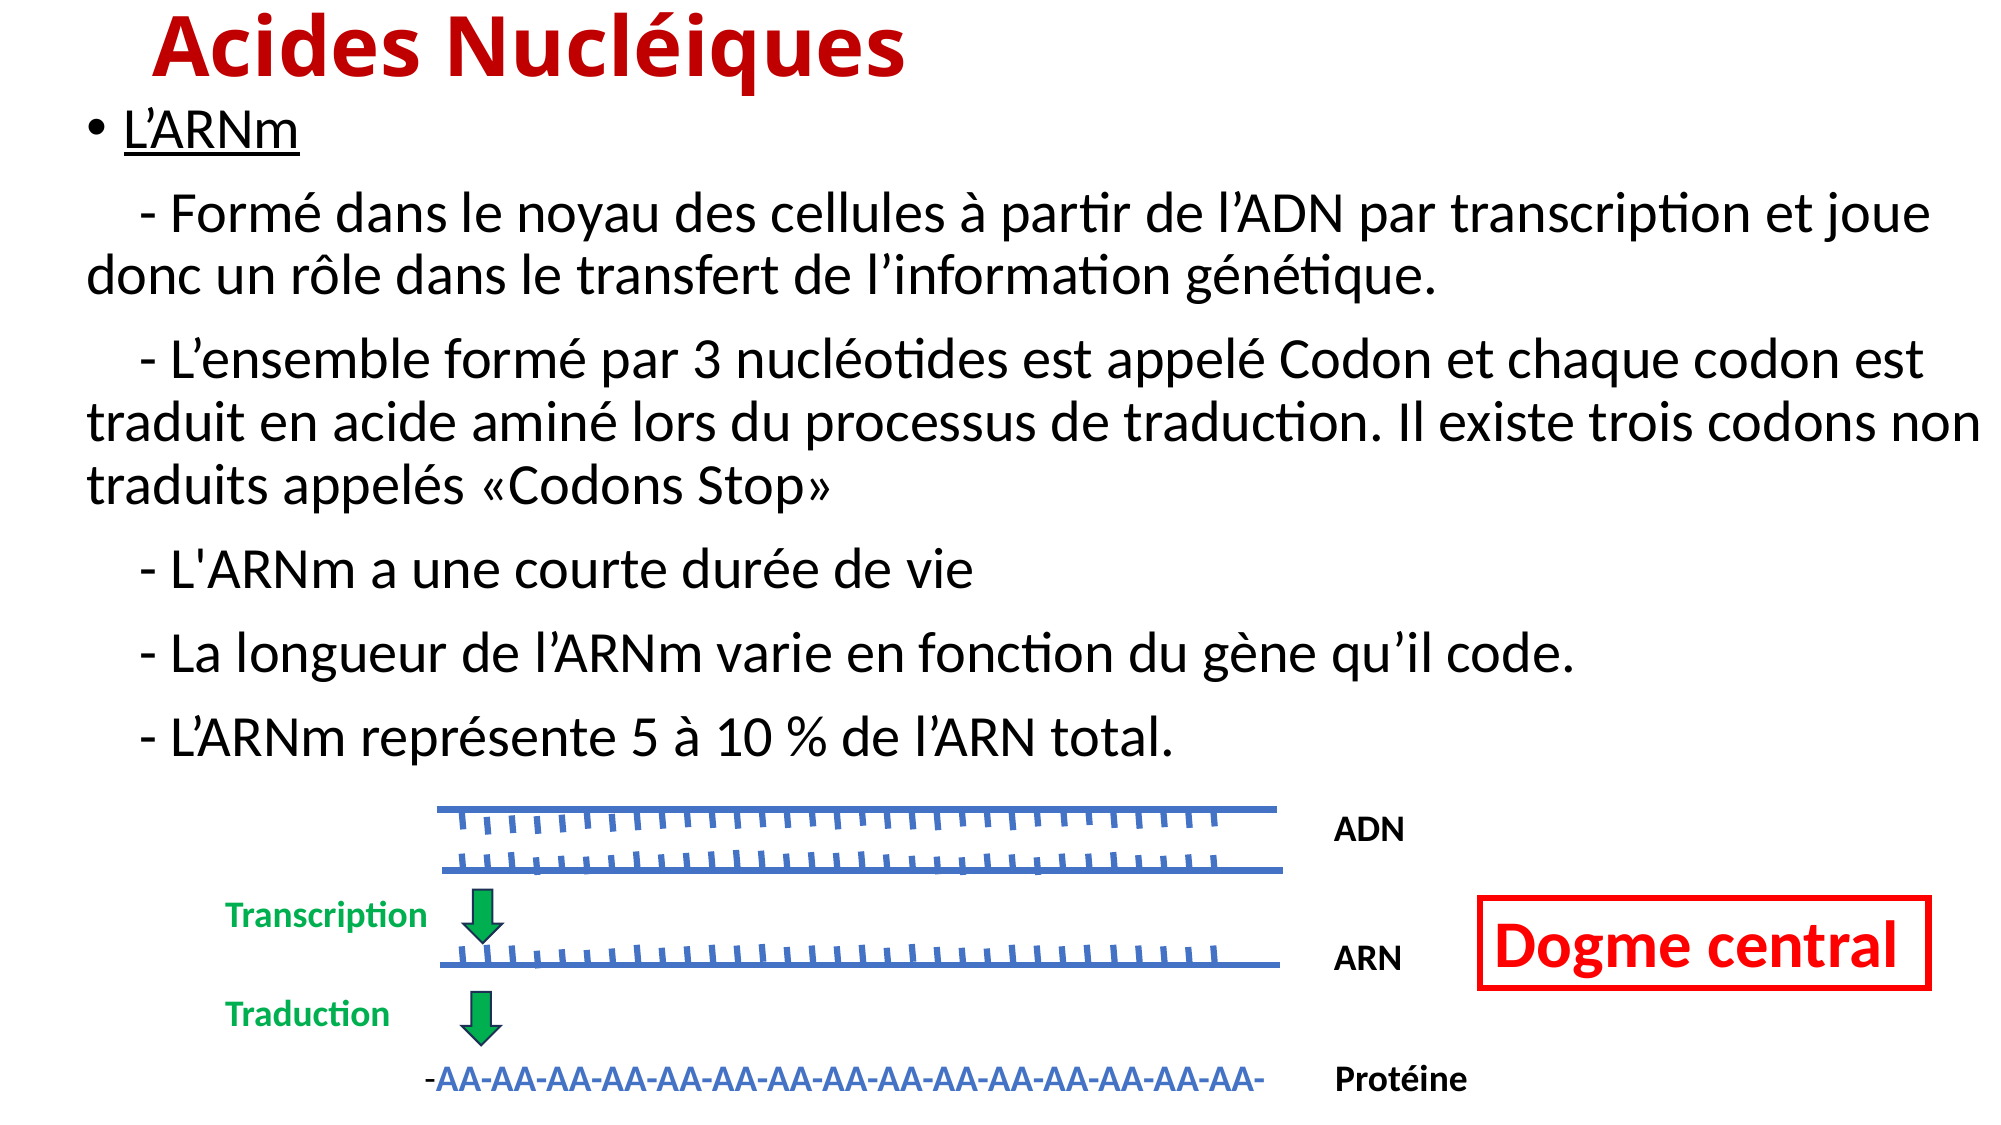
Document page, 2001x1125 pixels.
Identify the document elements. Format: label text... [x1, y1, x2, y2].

text_box [460, 888, 505, 945]
text_box Traduction [210, 981, 410, 1042]
text_box [459, 990, 504, 1046]
text_box Dogme central [1480, 893, 2000, 988]
text_box Protéine [1321, 1046, 1520, 1107]
text_box ADN [1319, 796, 1465, 856]
text_box Transcription [210, 883, 464, 943]
text_box [1479, 897, 1930, 989]
text_box -AA-AA-AA-AA-AA-AA-AA-AA-AA-AA-AA-AA-AA-AA-AA- [409, 1046, 1321, 1107]
text_box Acides Nucléiques [137, 68, 1863, 121]
text_box ARN [1319, 925, 1465, 986]
list L’ARNm - Formé dans le noyau des cellules à partir de l’ADN par transcription et joue donc un rôle dans le transfert de l’information génétique. - L’ensemble formé par 3 nucléotides est appelé Codon et chaque codon est traduit en acide aminé lors du processus de traduction. Il existe trois codons non traduits appelés «Codons Stop» - L'ARNm a une courte durée de vie - La longueur de l’ARNm varie en fonction du gène qu’il code. - L’ARNm représente 5 à 10 % de l’ARN total. [71, 90, 2000, 1093]
